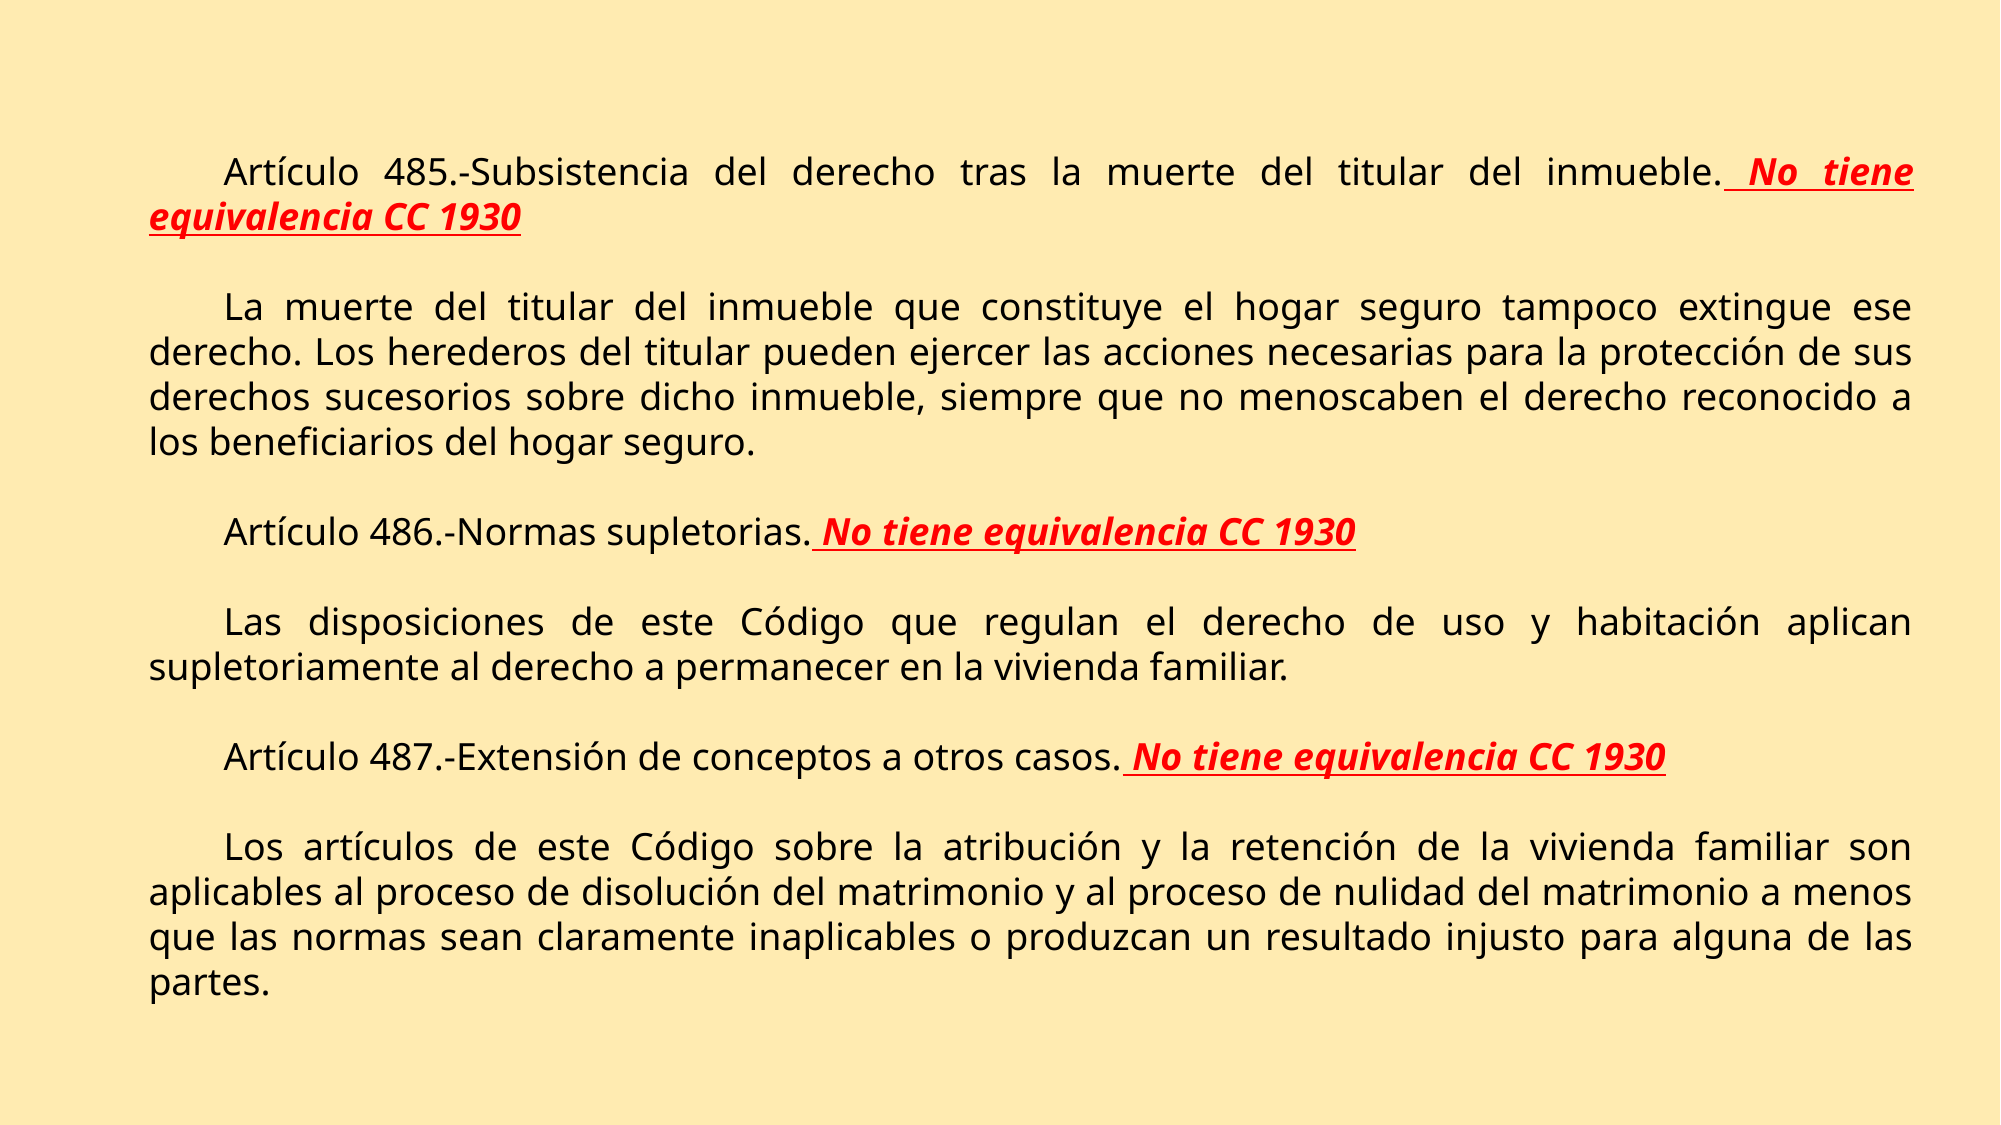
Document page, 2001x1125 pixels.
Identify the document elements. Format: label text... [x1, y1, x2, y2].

text_box Artículo 485.-Subsistencia del derecho tras la muerte del titular del inmueble. No tiene equivalencia CC 1930 La muerte del titular del inmueble que constituye el hogar seguro tampoco extingue ese derecho. Los herederos del titular pueden ejercer las acciones necesarias para la protección de sus derechos sucesorios sobre dicho inmueble, siempre que no menoscaben el derecho reconocido a los beneficiarios del hogar seguro. Artículo 486.-Normas supletorias. No tiene equivalencia CC 1930 Las disposiciones de este Código que regulan el derecho de uso y habitación aplican supletoriamente al derecho a permanecer en la vivienda familiar. Artículo 487.-Extensión de conceptos a otros casos. No tiene equivalencia CC 1930 Los artículos de este Código sobre la atribución y la retención de la vivienda familiar son aplicables al proceso de disolución del matrimonio y al proceso de nulidad del matrimonio a menos que las normas sean claramente inaplicables o produzcan un resultado injusto para alguna de las partes. [133, 140, 1930, 1011]
